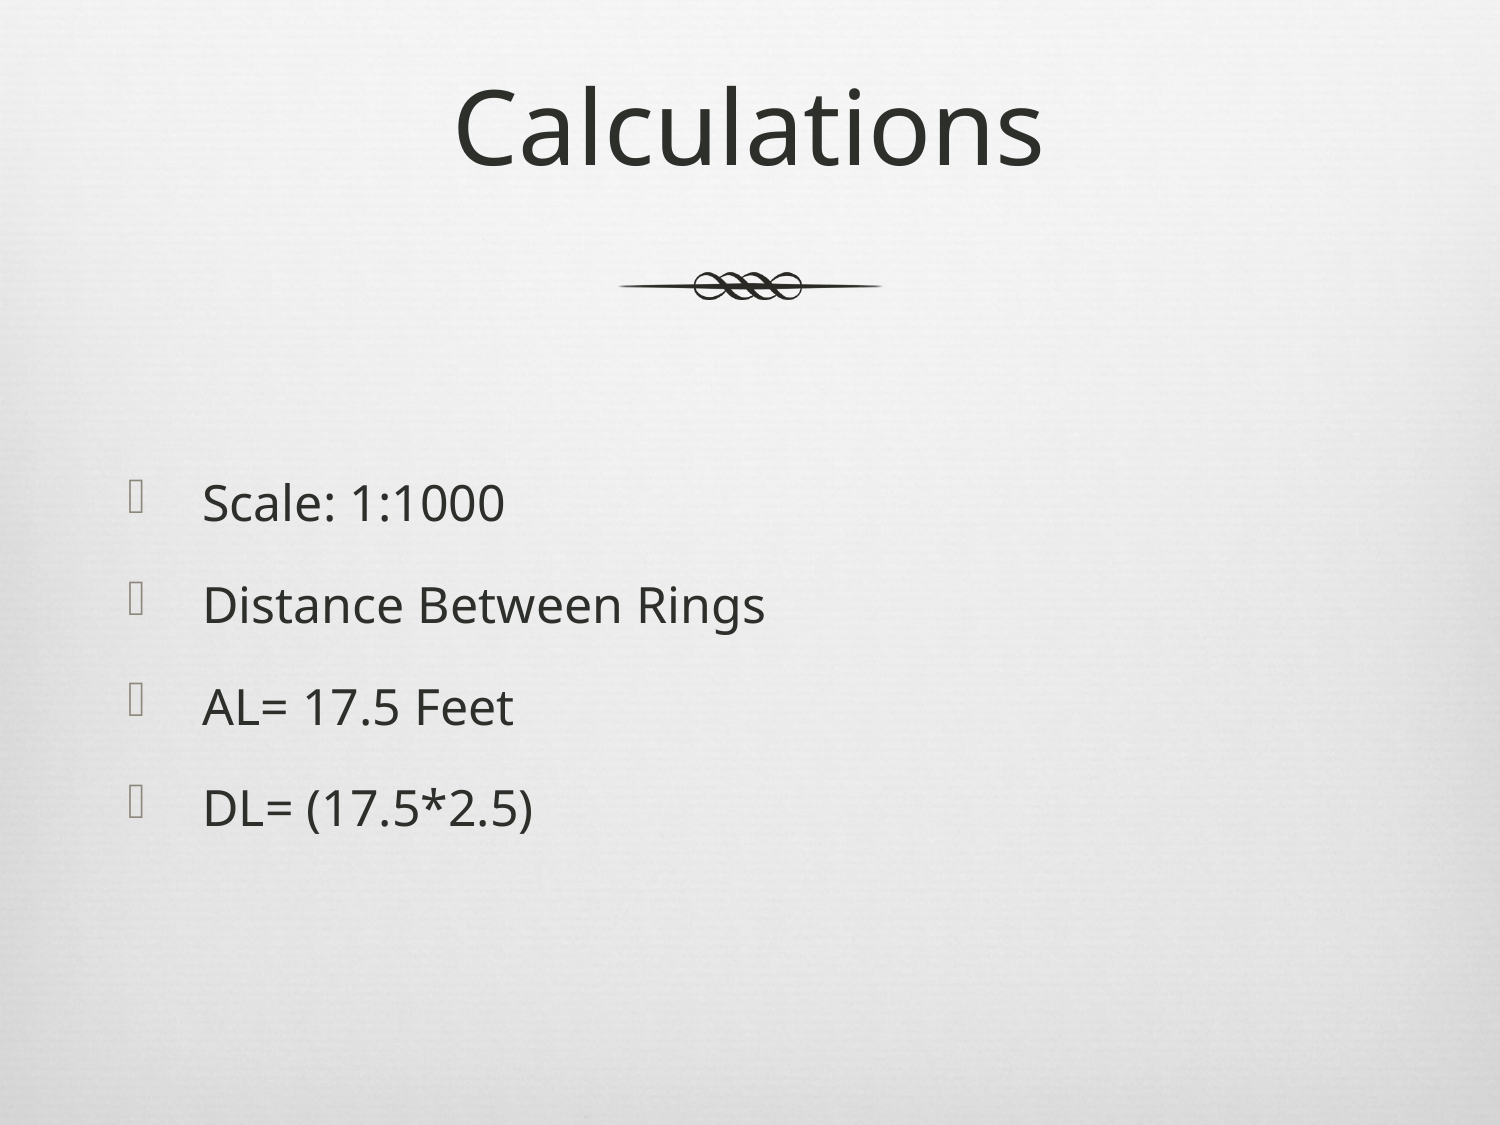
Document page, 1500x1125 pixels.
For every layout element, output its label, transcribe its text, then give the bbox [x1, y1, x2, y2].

picture [615, 272, 885, 300]
title Calculations [112, 11, 1388, 236]
list Scale: 1:1000 Distance Between Rings AL= 17.5 Feet DL= (17.5*2.5) [112, 362, 1388, 963]
